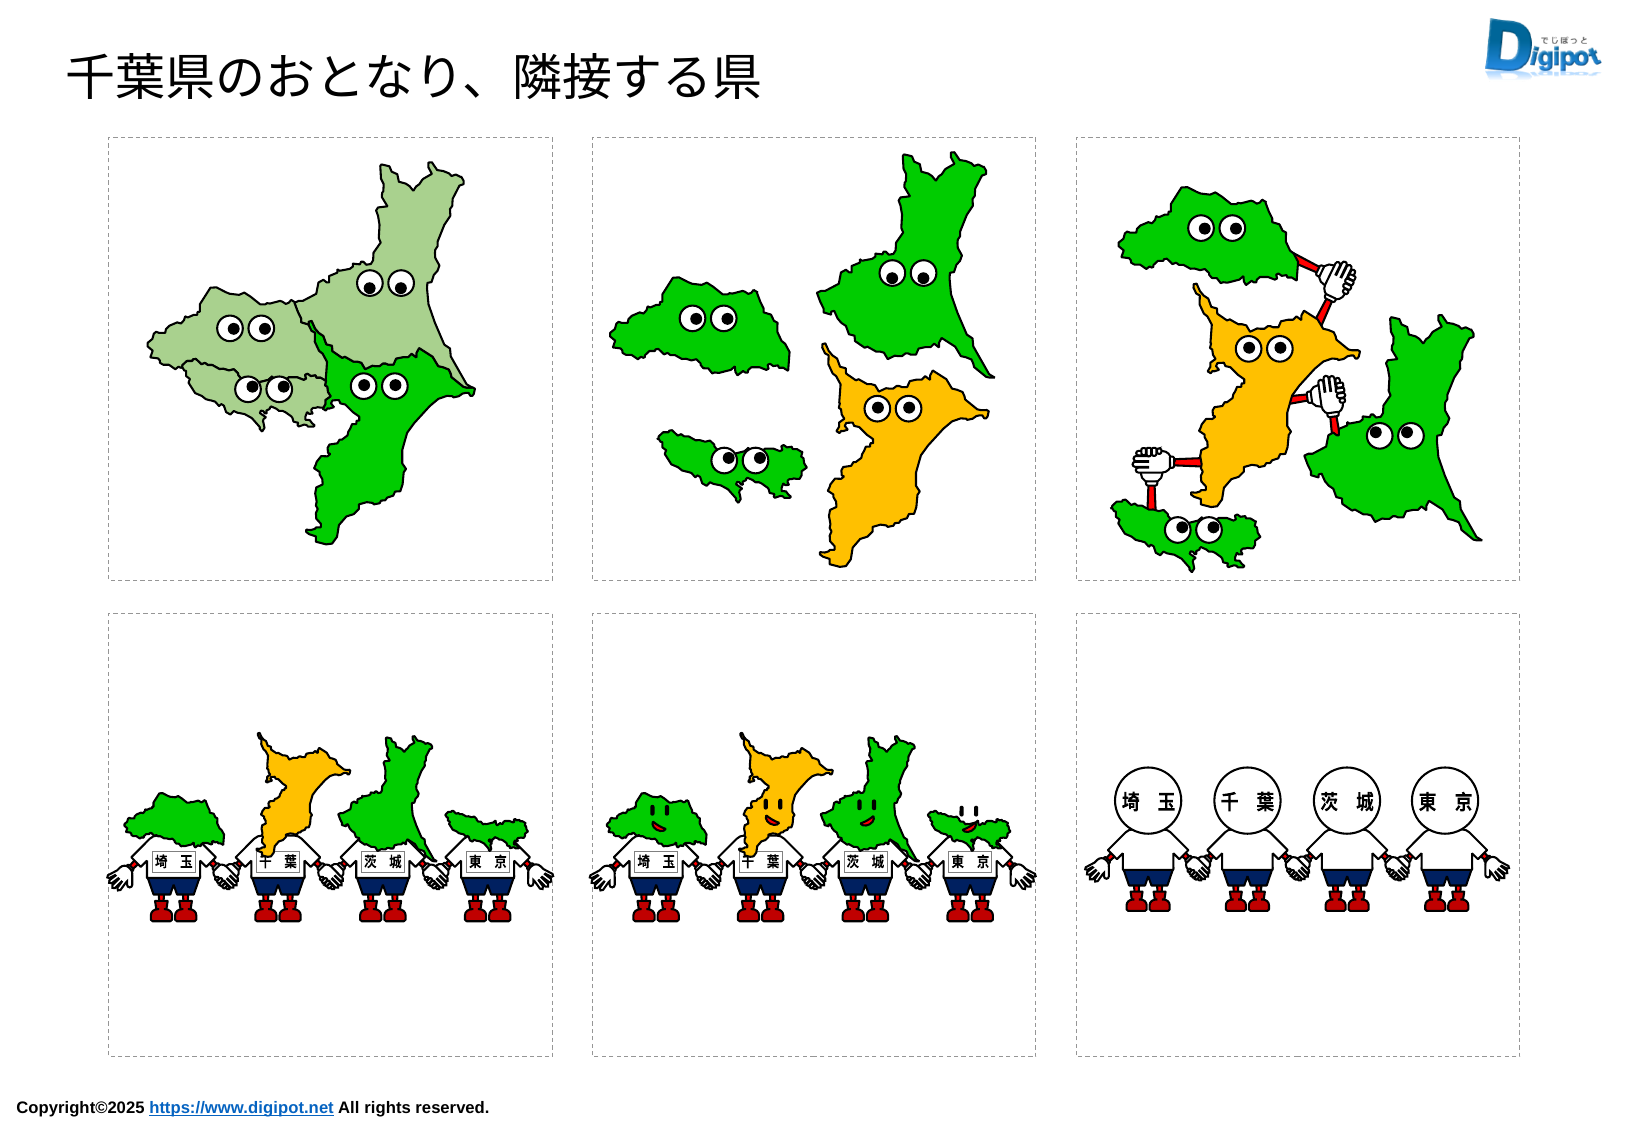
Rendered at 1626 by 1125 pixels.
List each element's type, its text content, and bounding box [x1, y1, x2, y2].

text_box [1110, 187, 1483, 573]
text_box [591, 732, 1034, 922]
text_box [1086, 767, 1508, 911]
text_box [610, 152, 995, 567]
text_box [108, 732, 552, 922]
picture [1485, 18, 1602, 82]
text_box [147, 162, 475, 545]
text_box 千葉県のおとなり、隣接する県 [50, 38, 777, 113]
